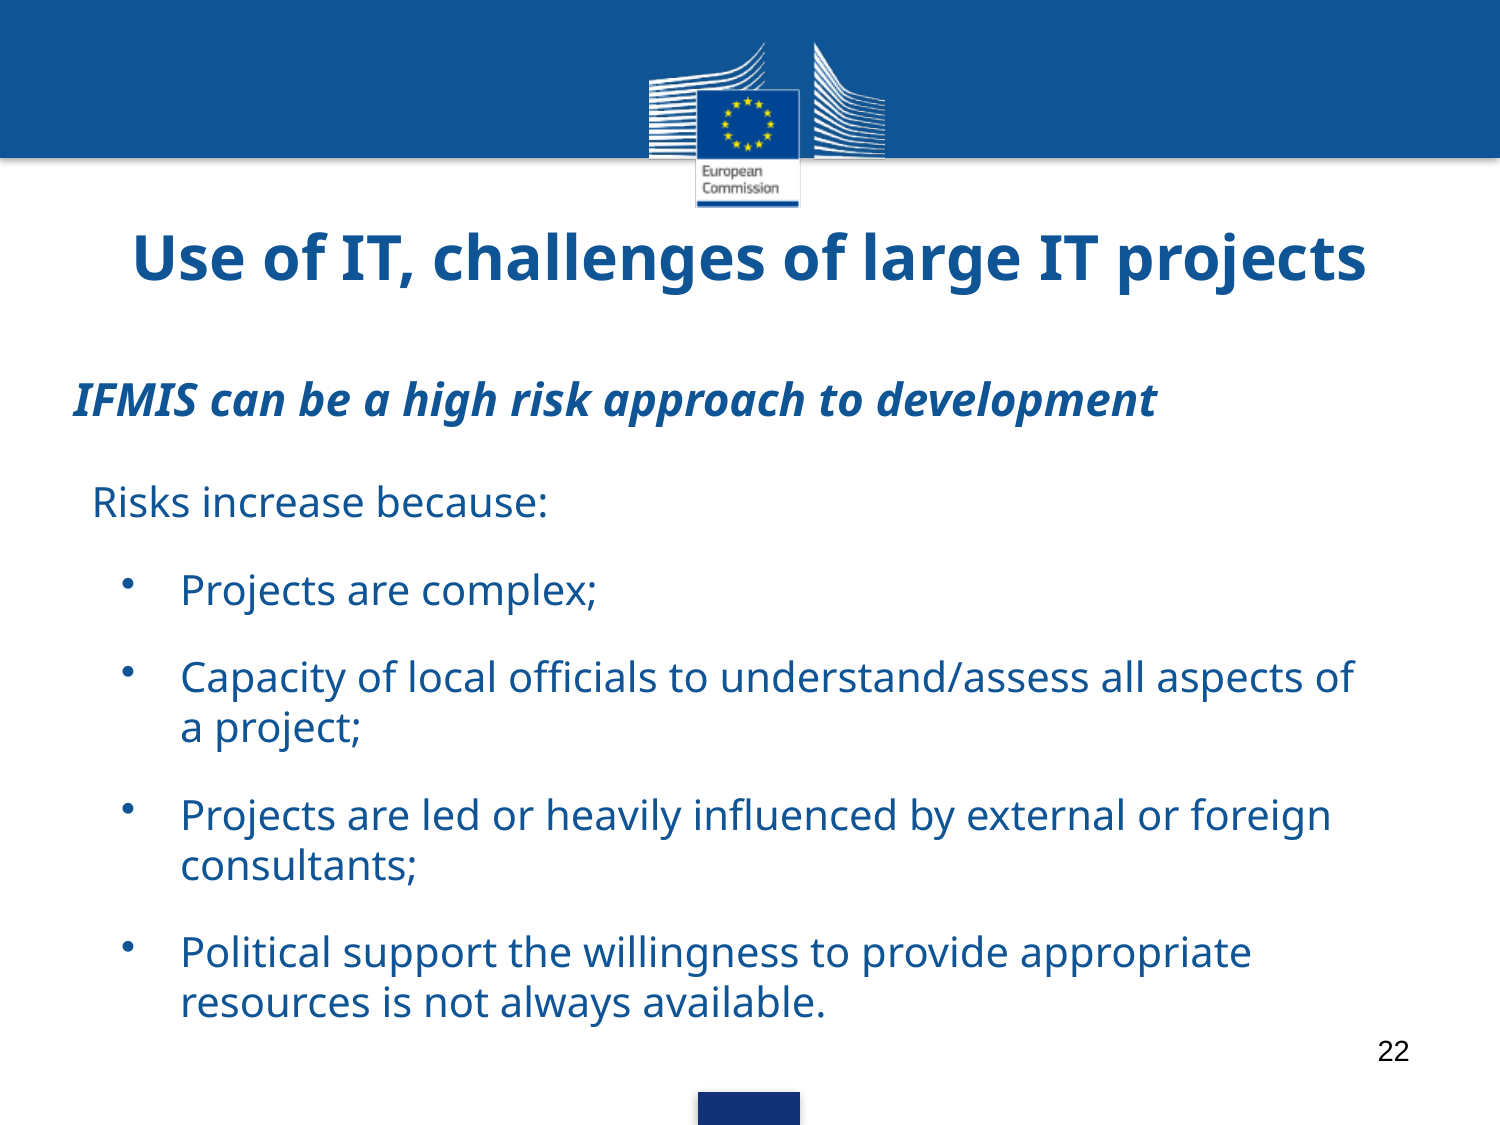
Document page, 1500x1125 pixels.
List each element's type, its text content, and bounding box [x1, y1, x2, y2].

list Risks increase because: Projects are complex; Capacity of local officials to understand/assess all aspects of a project; Projects are led or heavily influenced by external or foreign consultants; Political support the willingness to provide appropriate resources is not always available. [76, 493, 1374, 1035]
title IFMIS can be a high risk approach to development [0, 304, 1500, 493]
text_box Use of IT, challenges of large IT projects [0, 210, 1500, 301]
slide_number 22 [1074, 1024, 1426, 1103]
picture [649, 42, 885, 208]
